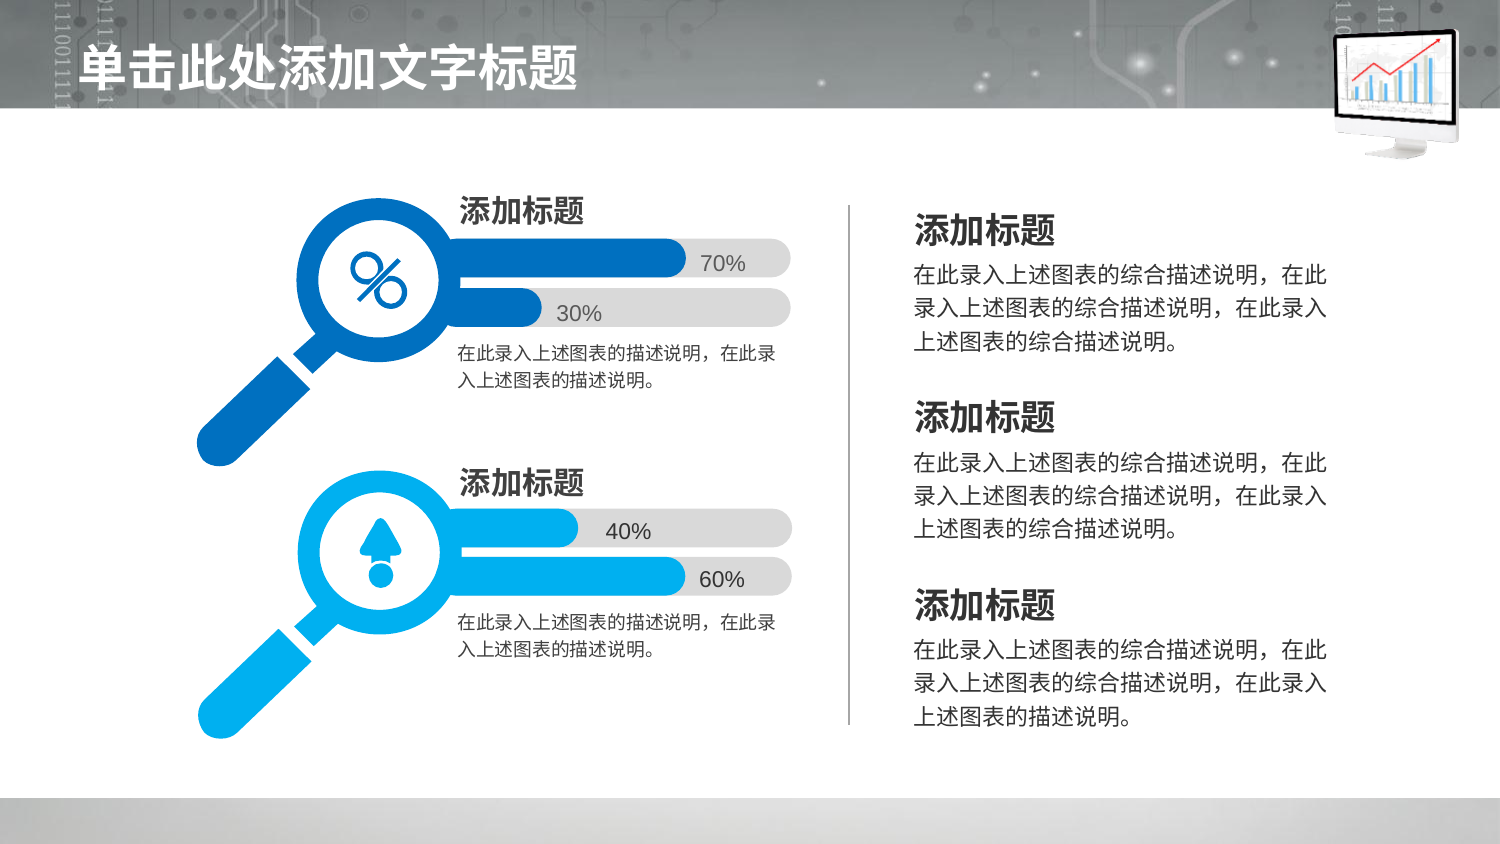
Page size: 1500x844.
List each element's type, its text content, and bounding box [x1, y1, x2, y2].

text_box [461, 235, 791, 285]
text_box 在此录入上述图表的综合描述说明，在此录入上述图表的综合描述说明，在此录入上述图表的描述说明。 [902, 624, 1349, 736]
text_box 添加标题 [448, 186, 597, 235]
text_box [462, 552, 792, 601]
text_box 在此录入上述图表的综合描述说明，在此录入上述图表的综合描述说明，在此录入上述图表的综合描述说明。 [902, 437, 1349, 548]
text_box 在此录入上述图表的描述说明，在此录入上述图表的描述说明。 [461, 331, 793, 397]
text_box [461, 286, 791, 335]
picture [0, 798, 1500, 844]
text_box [196, 470, 462, 741]
text_box 在此录入上述图表的综合描述说明，在此录入上述图表的综合描述说明，在此录入上述图表的综合描述说明。 [902, 249, 1349, 361]
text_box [194, 198, 461, 469]
text_box 添加标题 [903, 202, 1068, 249]
picture [0, 0, 1500, 162]
text_box 添加标题 [448, 457, 597, 503]
text_box 在此录入上述图表的描述说明，在此录入上述图表的描述说明。 [462, 601, 793, 667]
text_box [462, 503, 793, 553]
text_box 添加标题 [903, 577, 1068, 624]
text_box 添加标题 [903, 389, 1068, 437]
